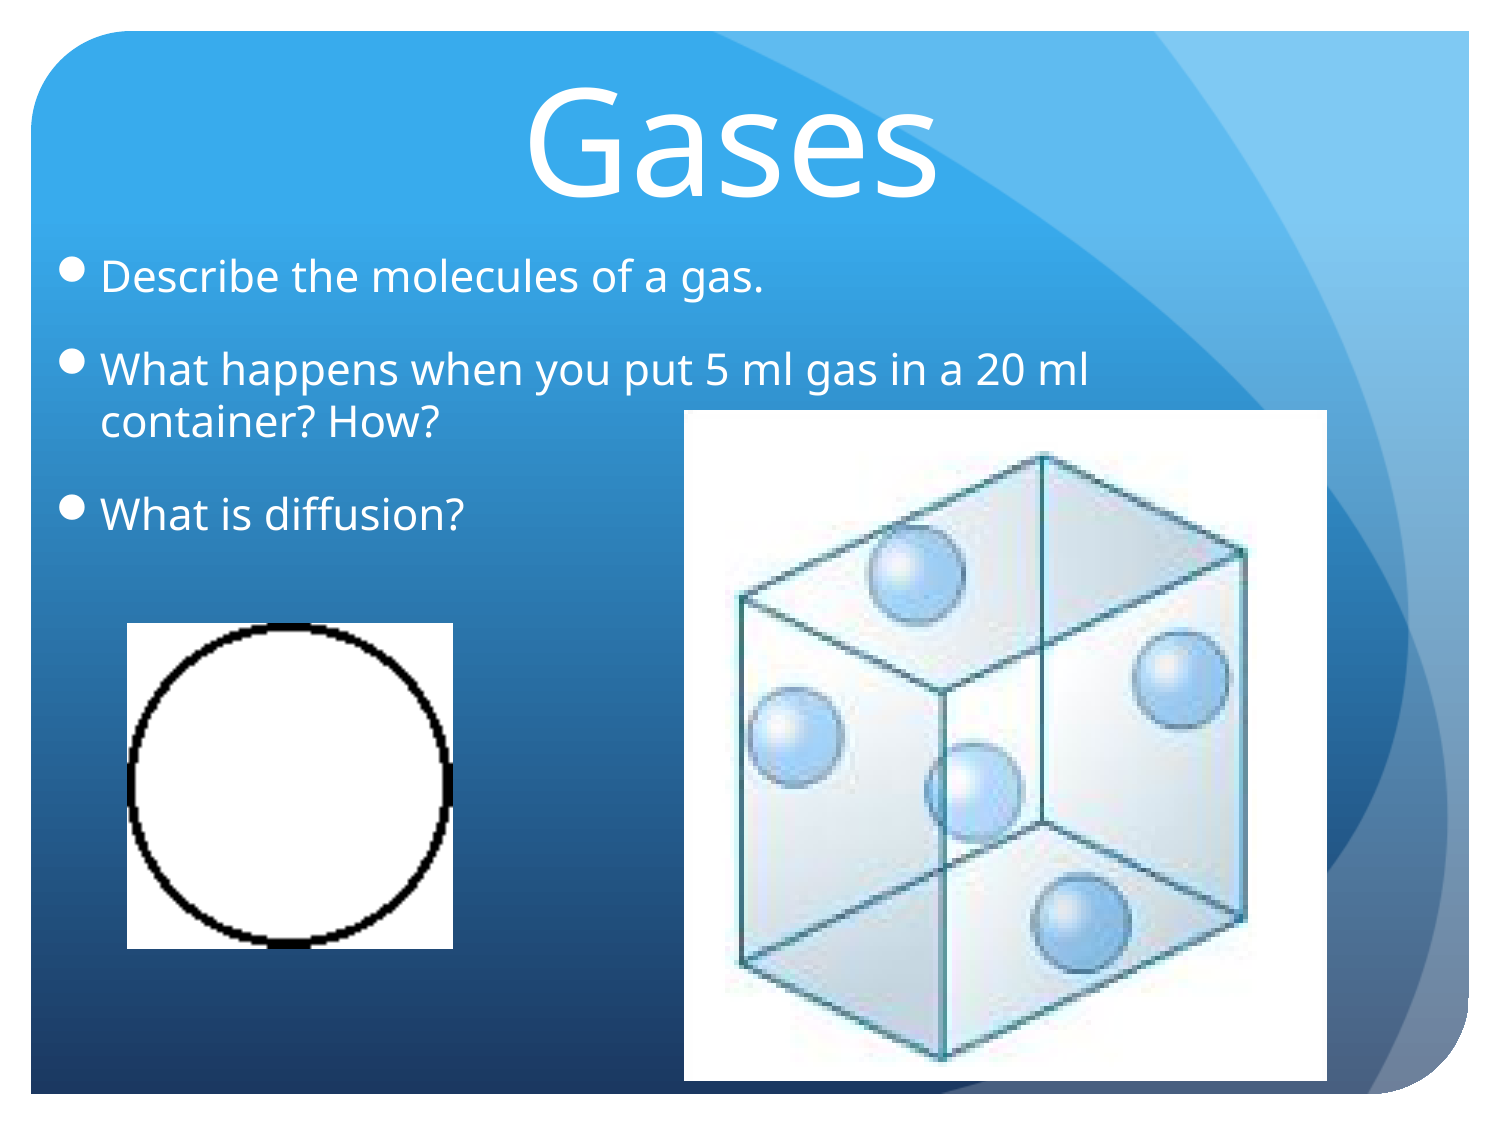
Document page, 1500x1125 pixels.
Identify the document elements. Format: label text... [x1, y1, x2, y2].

title Gases [127, 62, 1372, 234]
picture [24, 30, 1473, 1094]
list Describe the molecules of a gas. What happens when you put 5 ml gas in a 20 ml container? How? What is diffusion? [40, 241, 1285, 550]
